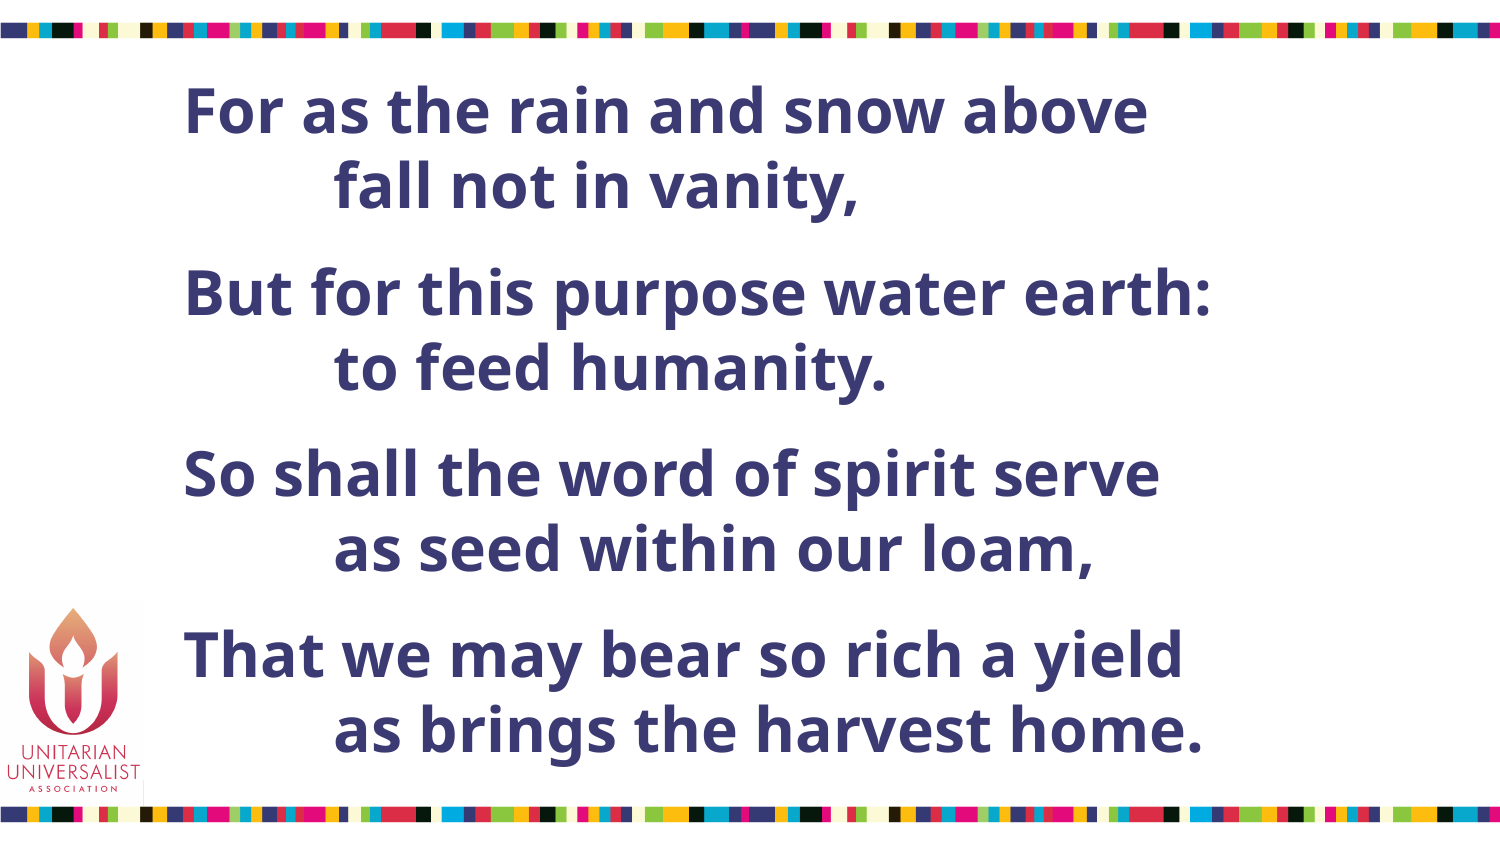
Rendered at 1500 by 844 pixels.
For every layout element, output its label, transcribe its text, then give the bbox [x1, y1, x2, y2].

picture [0, 600, 1500, 824]
picture [0, 22, 1500, 40]
text_box For as the rain and snow above fall not in vanity, But for this purpose water earth: to feed humanity. So shall the word of spirit serve as seed within our loam, That we may bear so rich a yield as brings the harvest home. [168, 56, 1423, 780]
